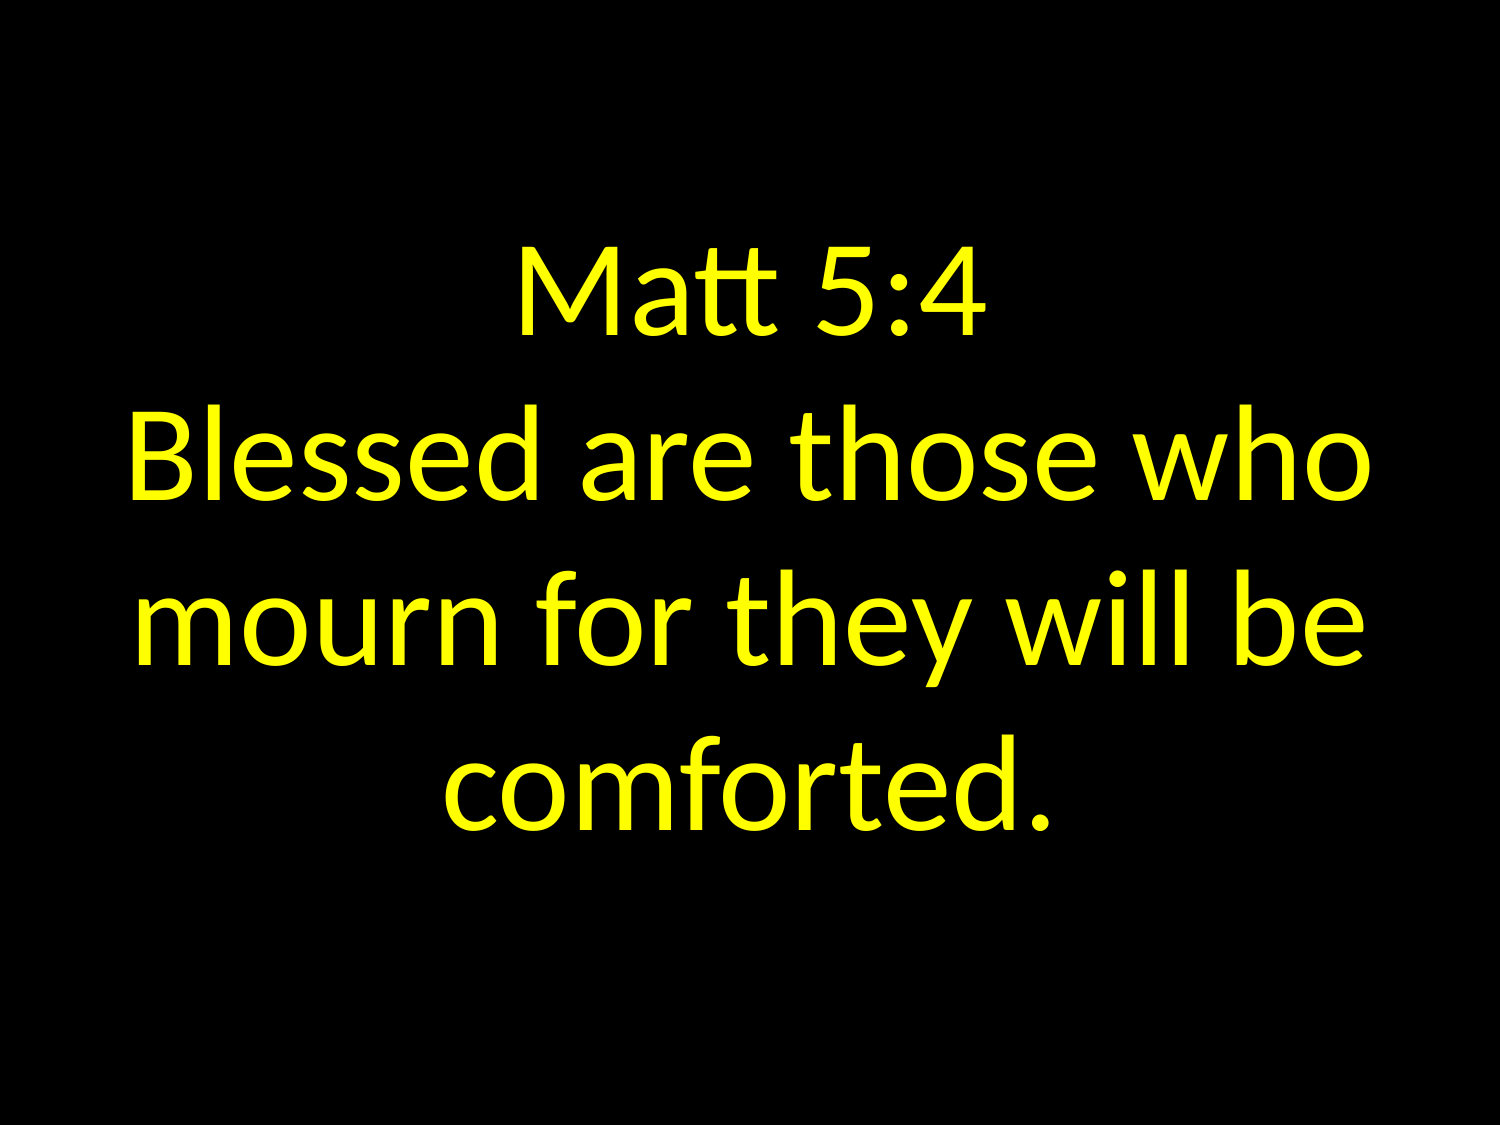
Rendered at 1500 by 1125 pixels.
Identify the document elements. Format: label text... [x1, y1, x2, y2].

title Matt 5:4 Blessed are those who mourn for they will be comforted. [74, 243, 1426, 868]
